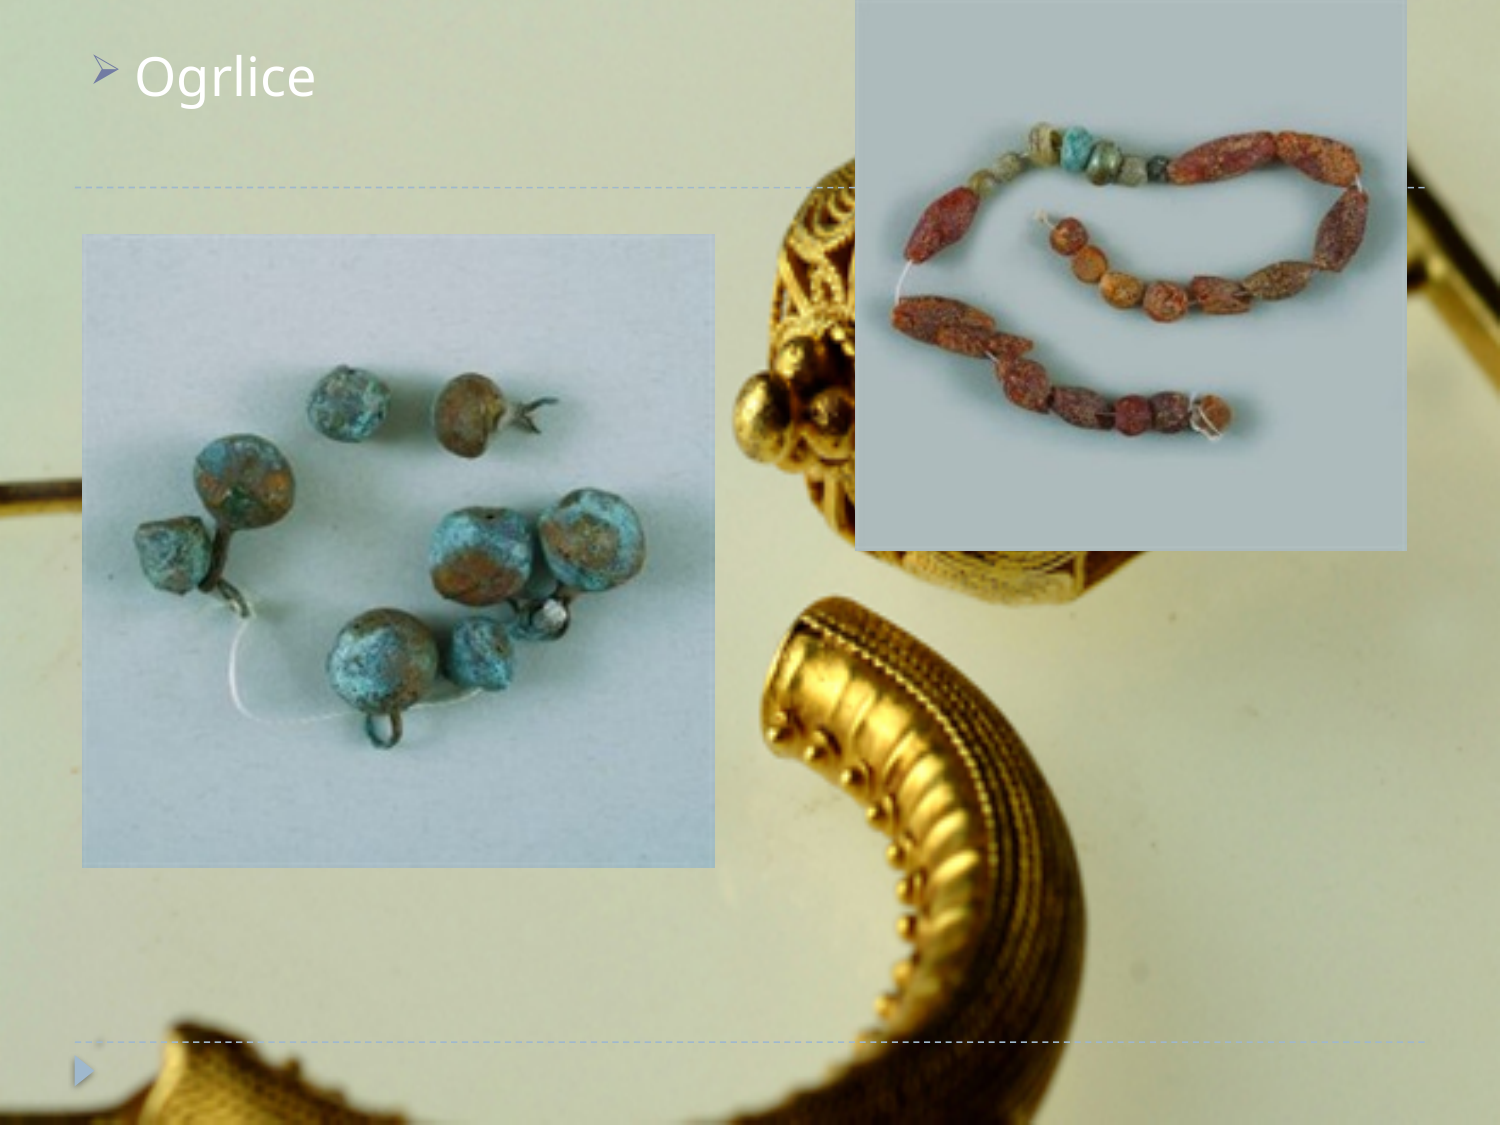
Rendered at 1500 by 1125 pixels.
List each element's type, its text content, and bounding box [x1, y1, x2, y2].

picture [0, 0, 1500, 1125]
list Ogrlice [75, 35, 1425, 1010]
